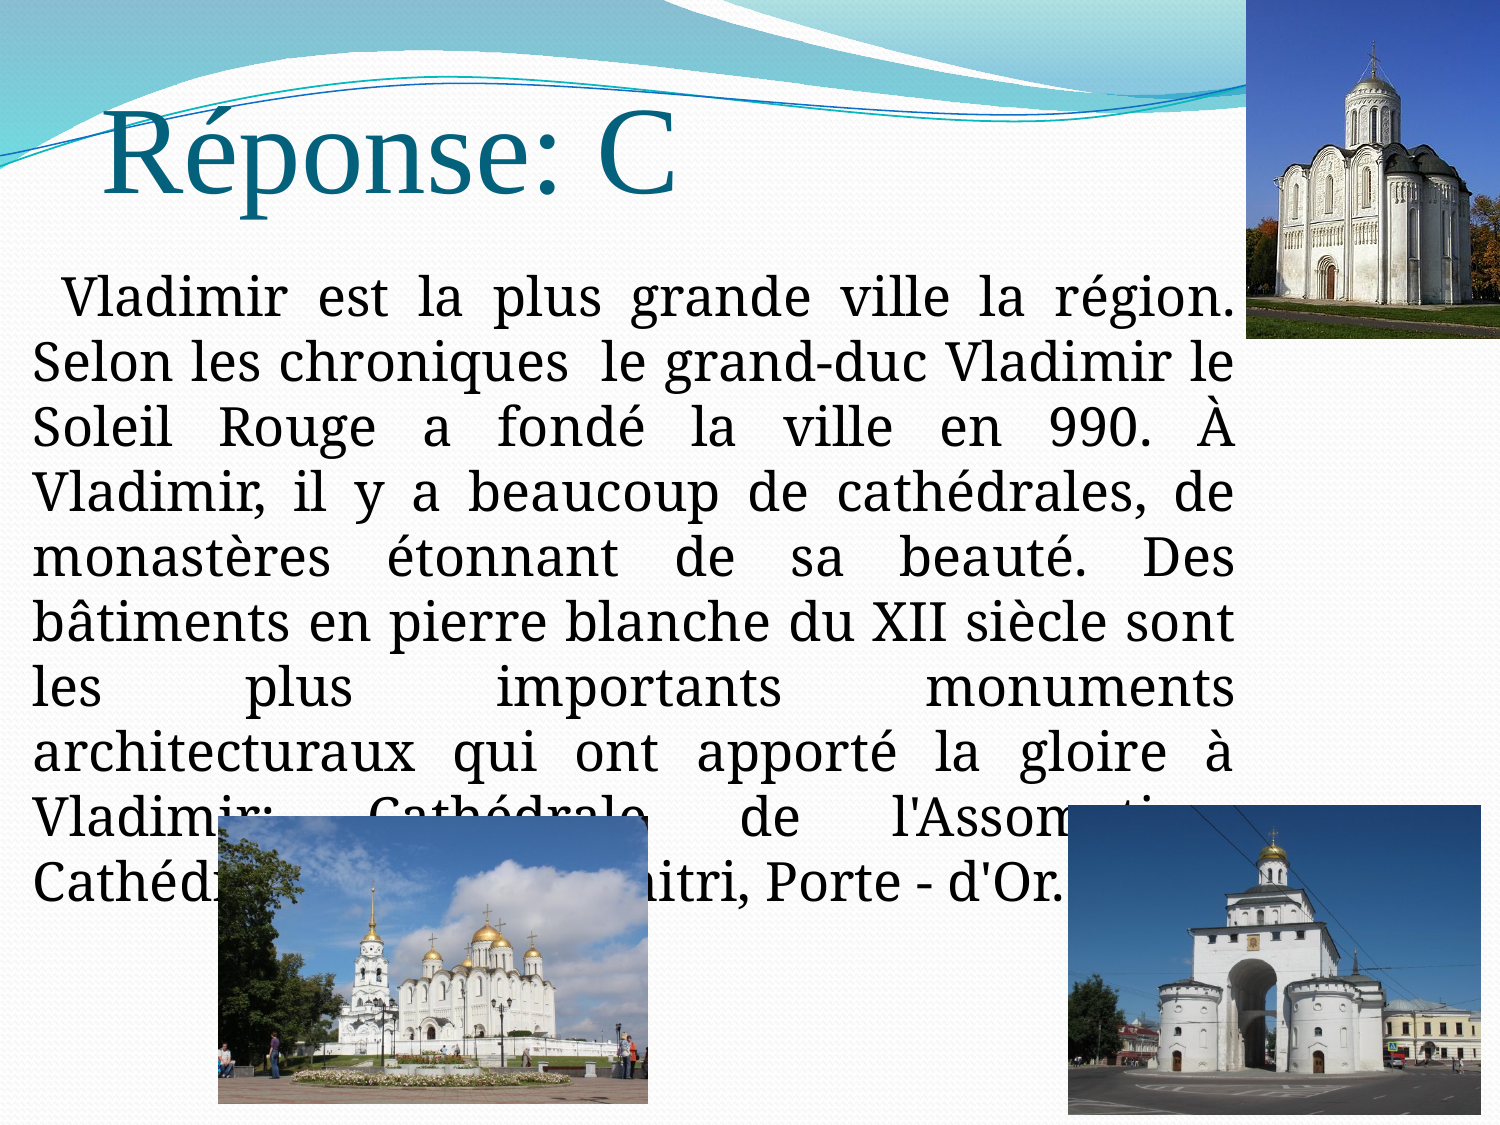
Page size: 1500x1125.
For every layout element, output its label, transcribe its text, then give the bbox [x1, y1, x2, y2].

list Vladimir est la plus grande ville la région. Selon les chroniques le grand-duc Vladimir le Soleil Rouge a fondé la ville en 990. À Vladimir, il y a beaucoup de cathédrales, de monastères étonnant de sa beauté. Des bâtiments en pierre blanche du XII siècle sont les plus importants monuments architecturaux qui ont apporté la gloire à Vladimir: Cathédrale de l'Assomption, Cathédrale de Saint-Dimitri, Porte - d'Or. [18, 255, 1252, 845]
picture [1246, 0, 1500, 339]
title Réponse: C [76, 30, 1239, 219]
picture [218, 816, 649, 1104]
picture [1068, 805, 1481, 1115]
